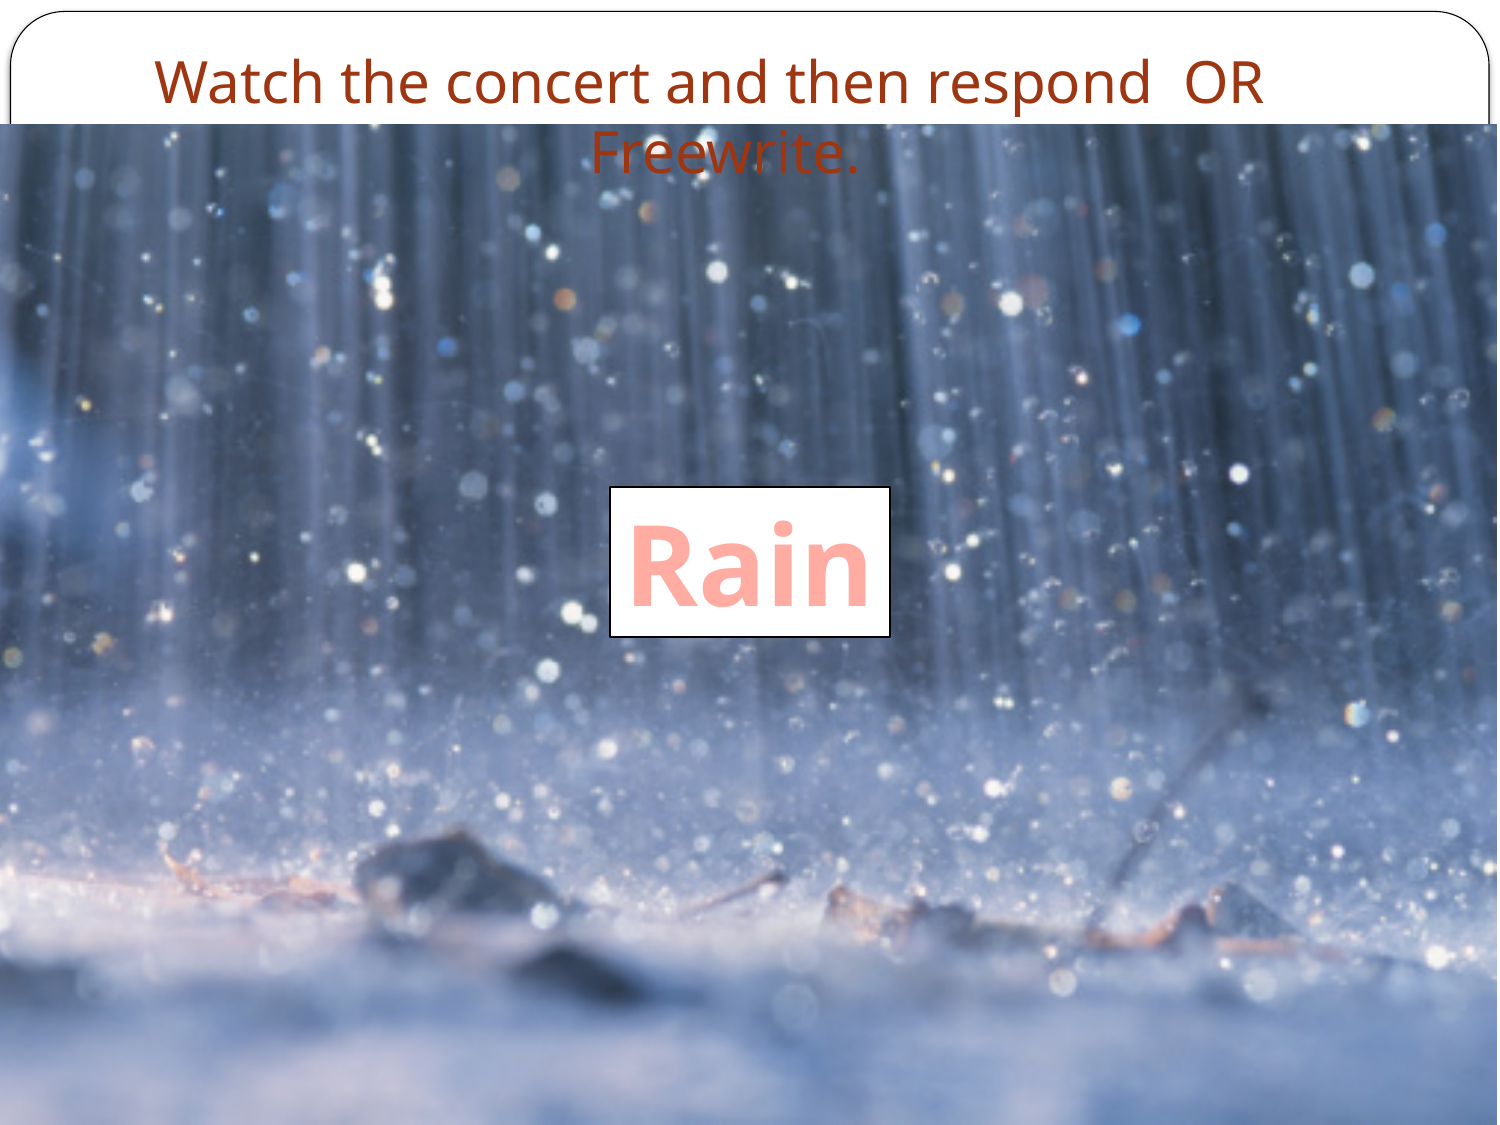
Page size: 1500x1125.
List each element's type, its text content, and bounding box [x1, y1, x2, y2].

picture [0, 124, 1498, 1125]
text_box Watch the concert and then respond OR Freewrite. [75, 37, 1375, 124]
